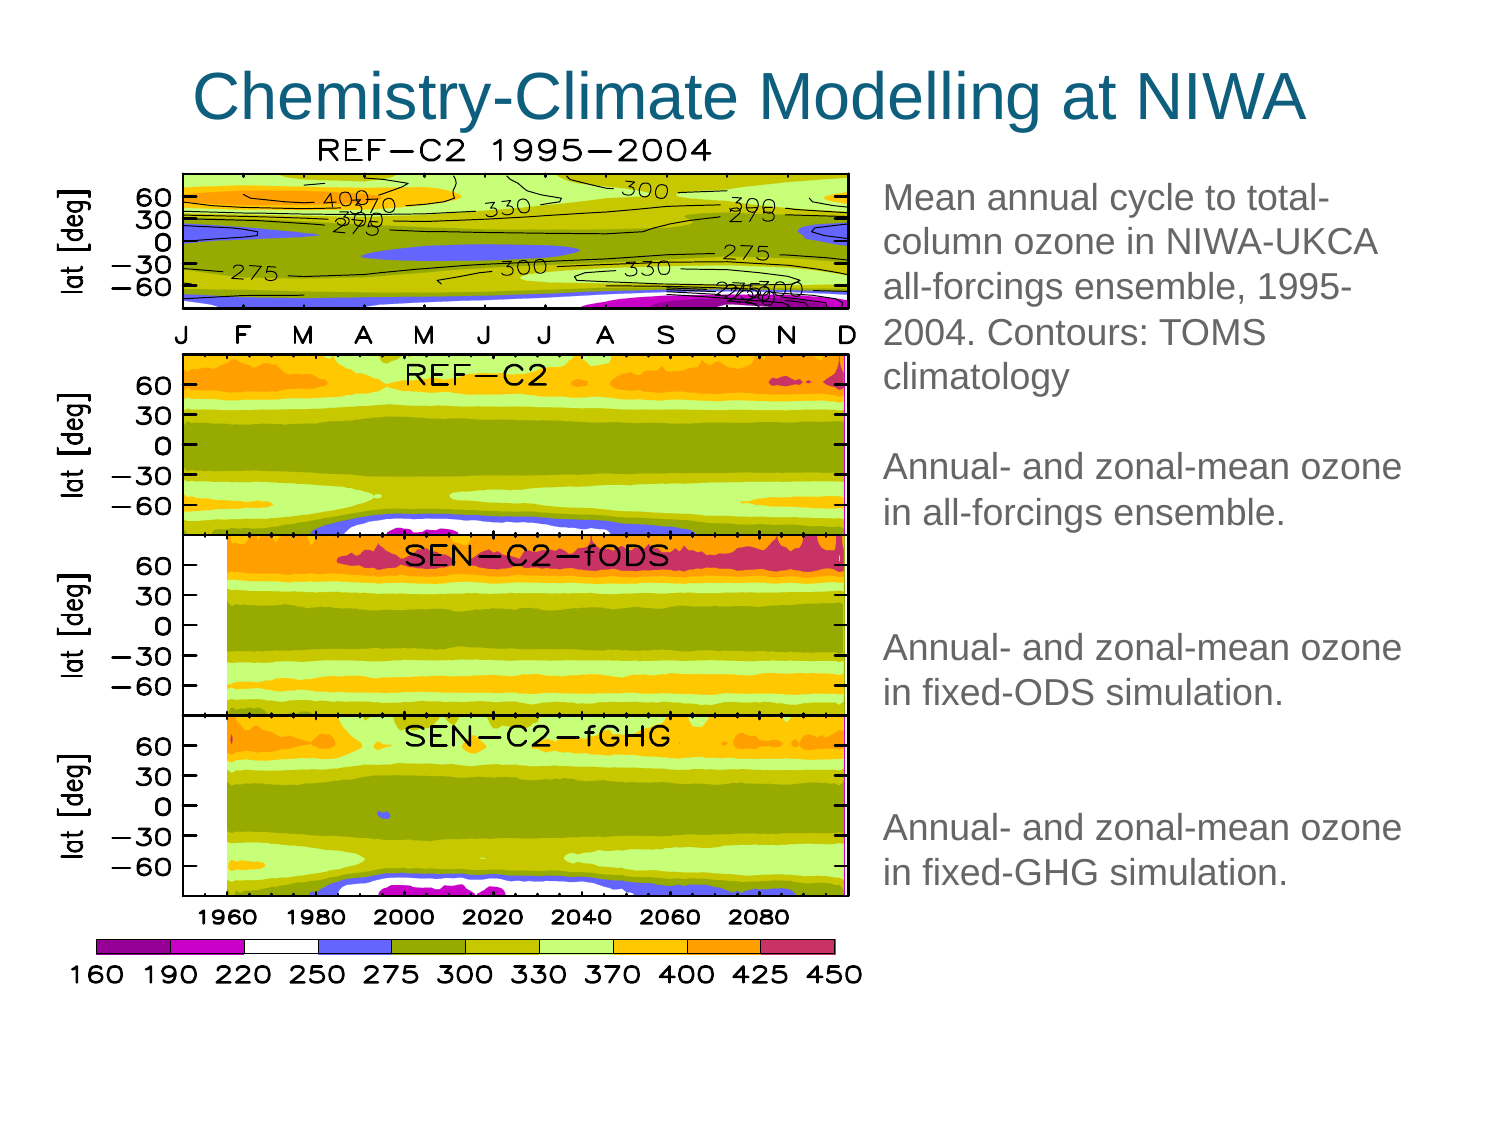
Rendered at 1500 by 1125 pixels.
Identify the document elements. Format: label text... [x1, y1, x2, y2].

picture [56, 138, 864, 985]
text_box Mean annual cycle to total-column ozone in NIWA-UKCA all-forcings ensemble, 1995-2004. Contours: TOMS climatology Annual- and zonal-mean ozone in all-forcings ensemble. Annual- and zonal-mean ozone in fixed-ODS simulation. Annual- and zonal-mean ozone in fixed-GHG simulation. [869, 165, 1425, 900]
text_box Chemistry-Climate Modelling at NIWA [74, 45, 1425, 165]
